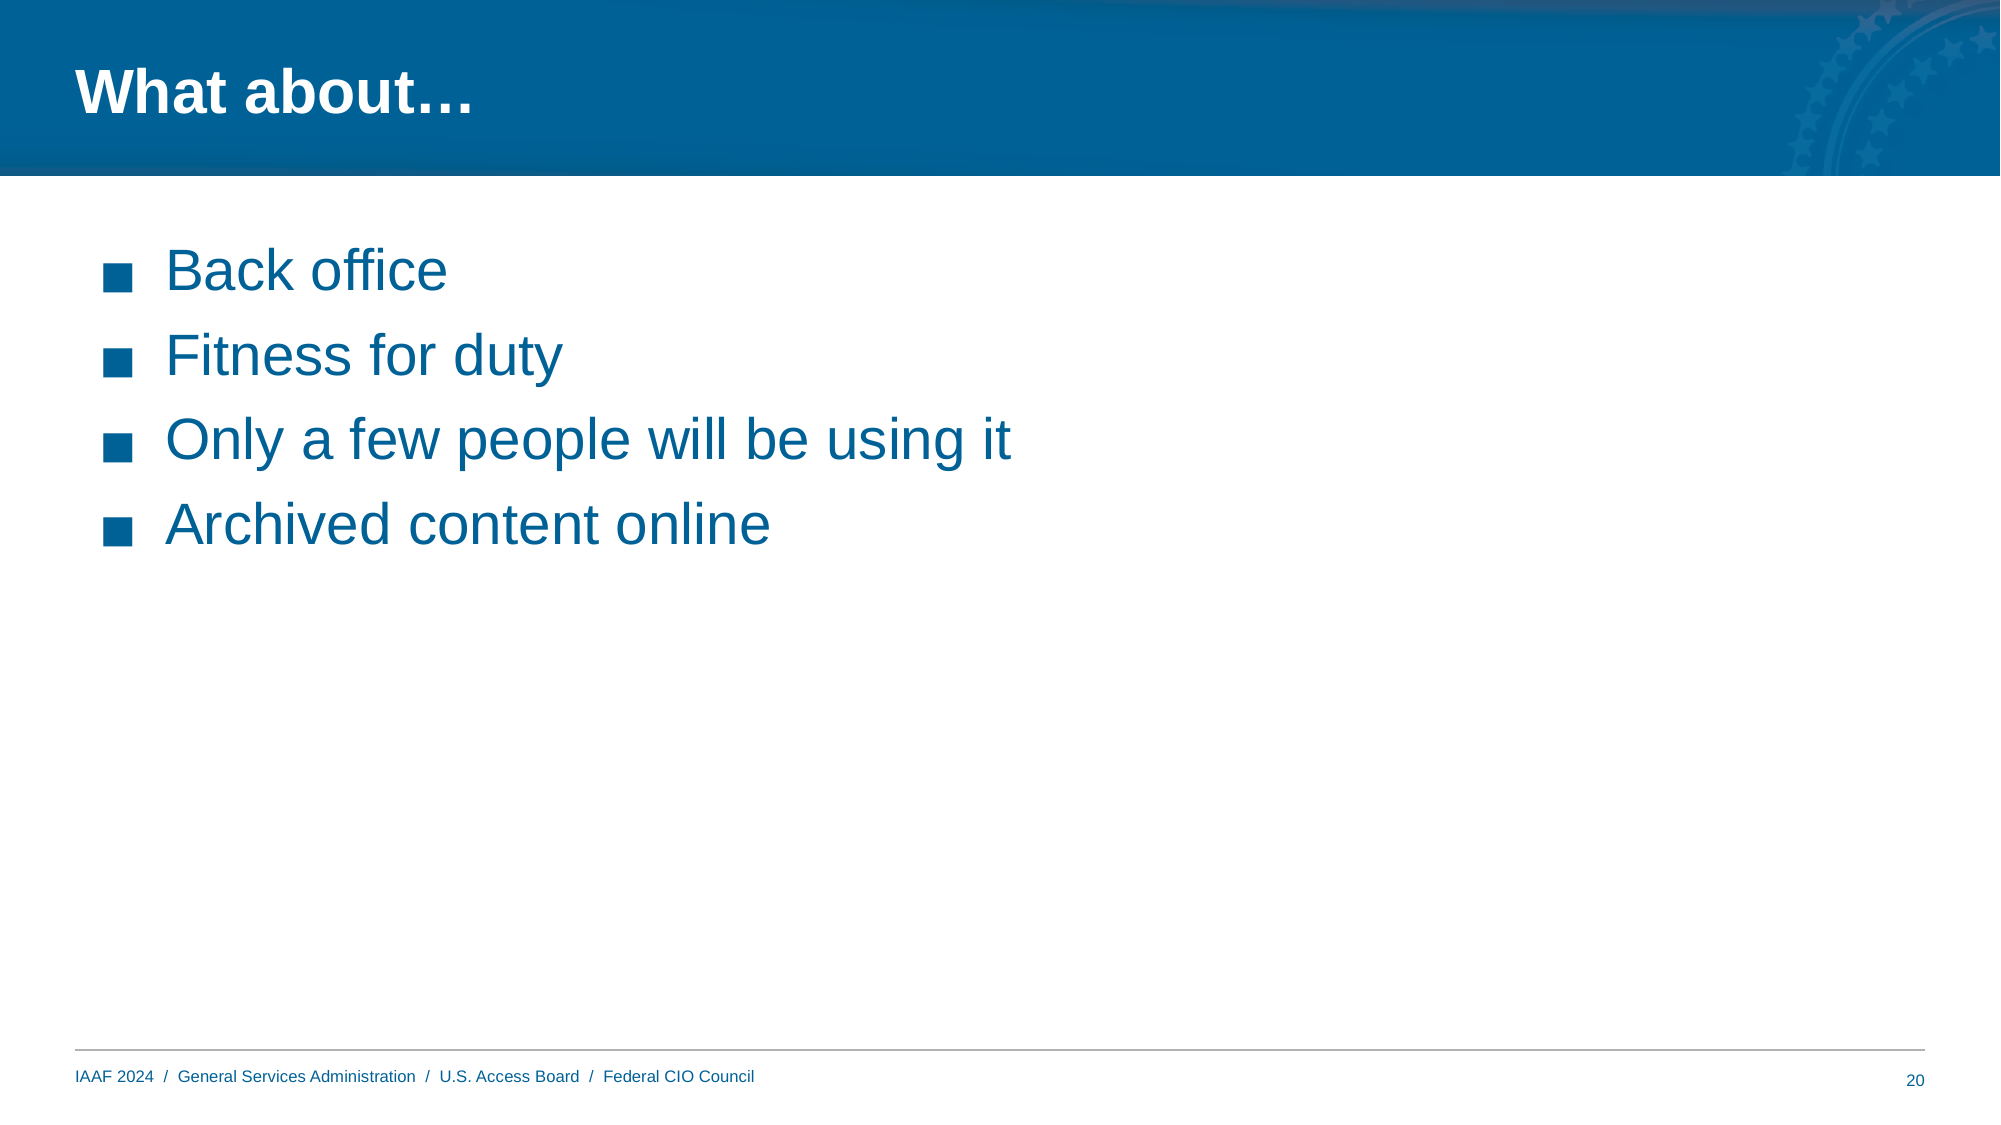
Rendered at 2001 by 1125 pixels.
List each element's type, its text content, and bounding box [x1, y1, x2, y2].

picture [0, 0, 2000, 176]
list Back office Fitness for duty Only a few people will be using it Archived content online [75, 224, 1925, 1035]
title What about… [75, 52, 1800, 128]
slide_number 20 [1880, 1065, 1925, 1095]
picture [0, 168, 666, 176]
